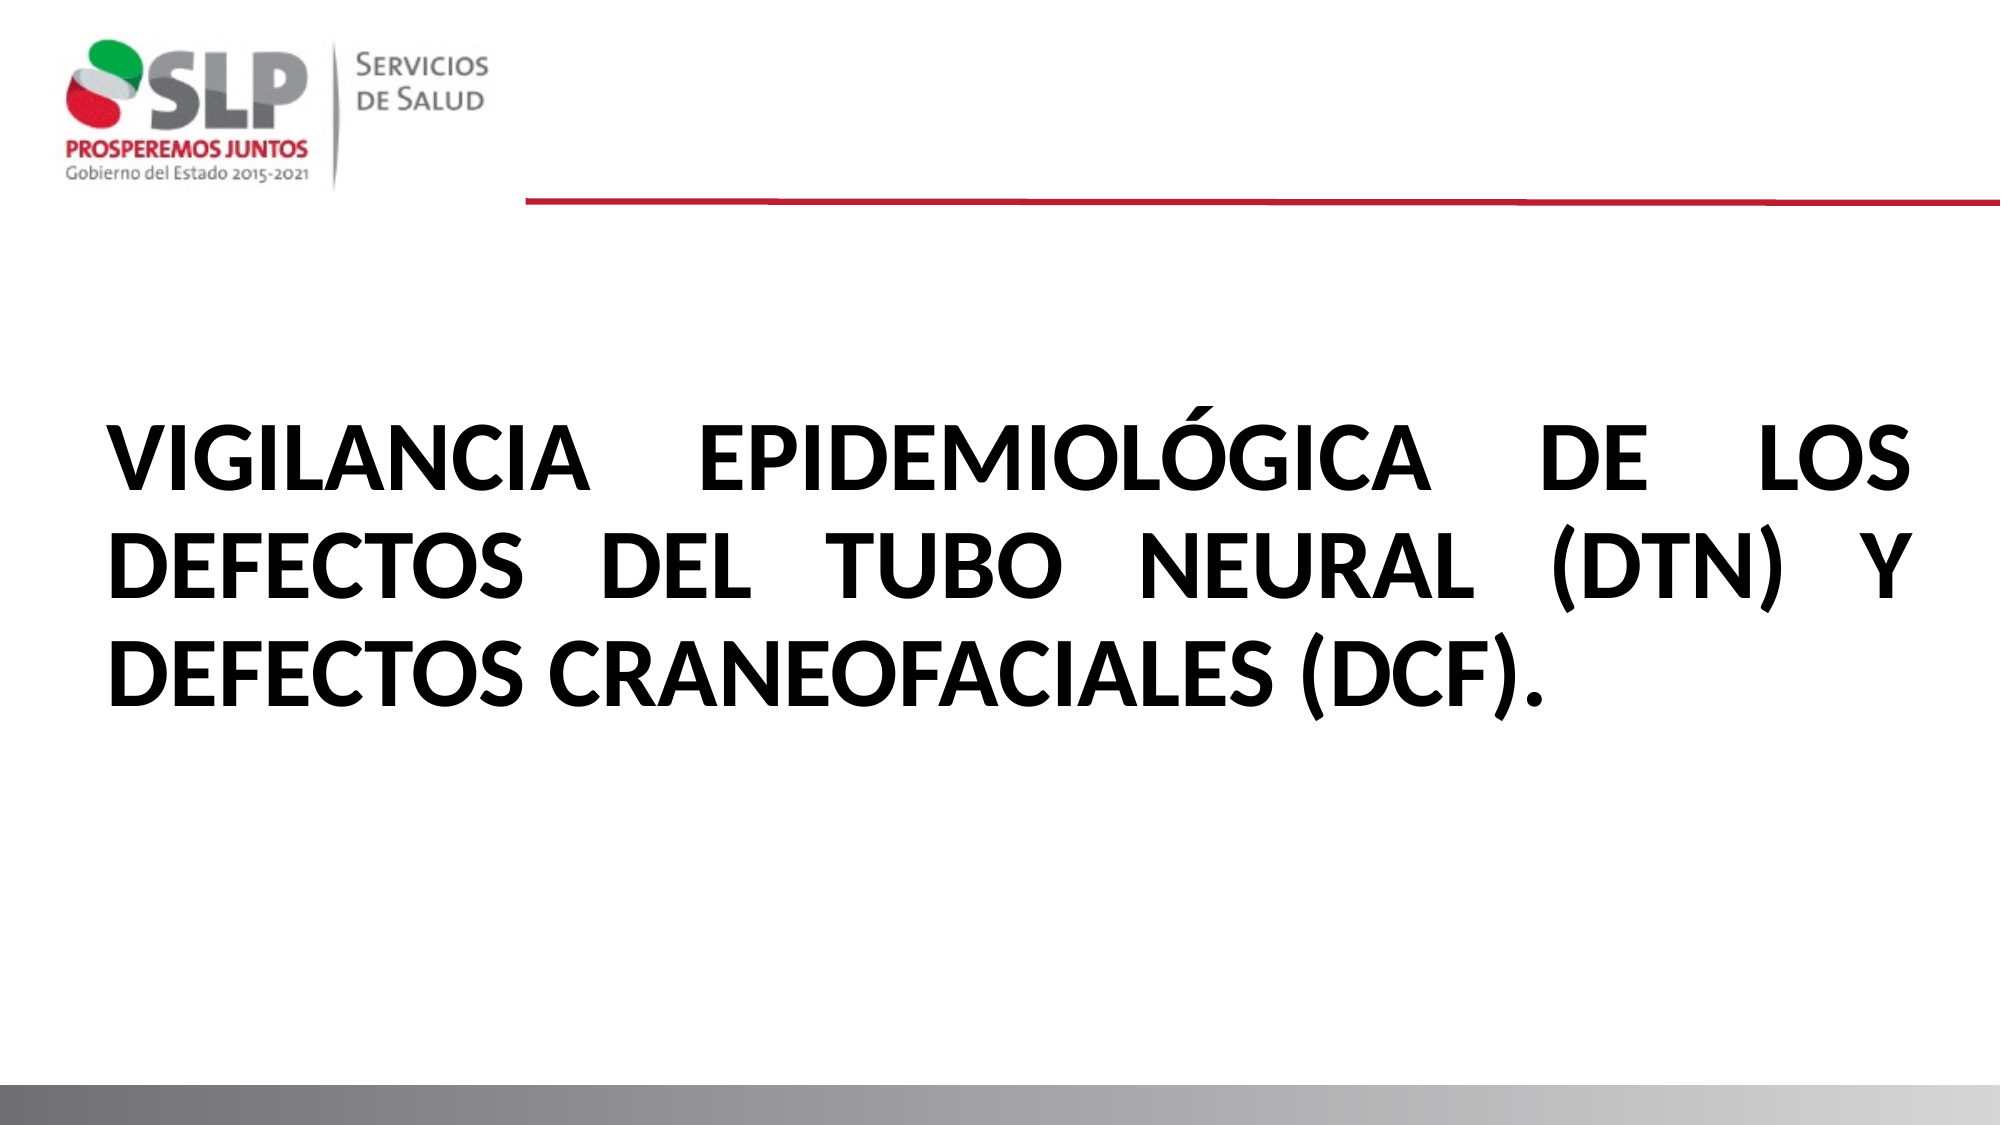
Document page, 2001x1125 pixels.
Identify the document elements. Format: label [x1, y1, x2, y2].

text_box [0, 32, 2000, 1125]
